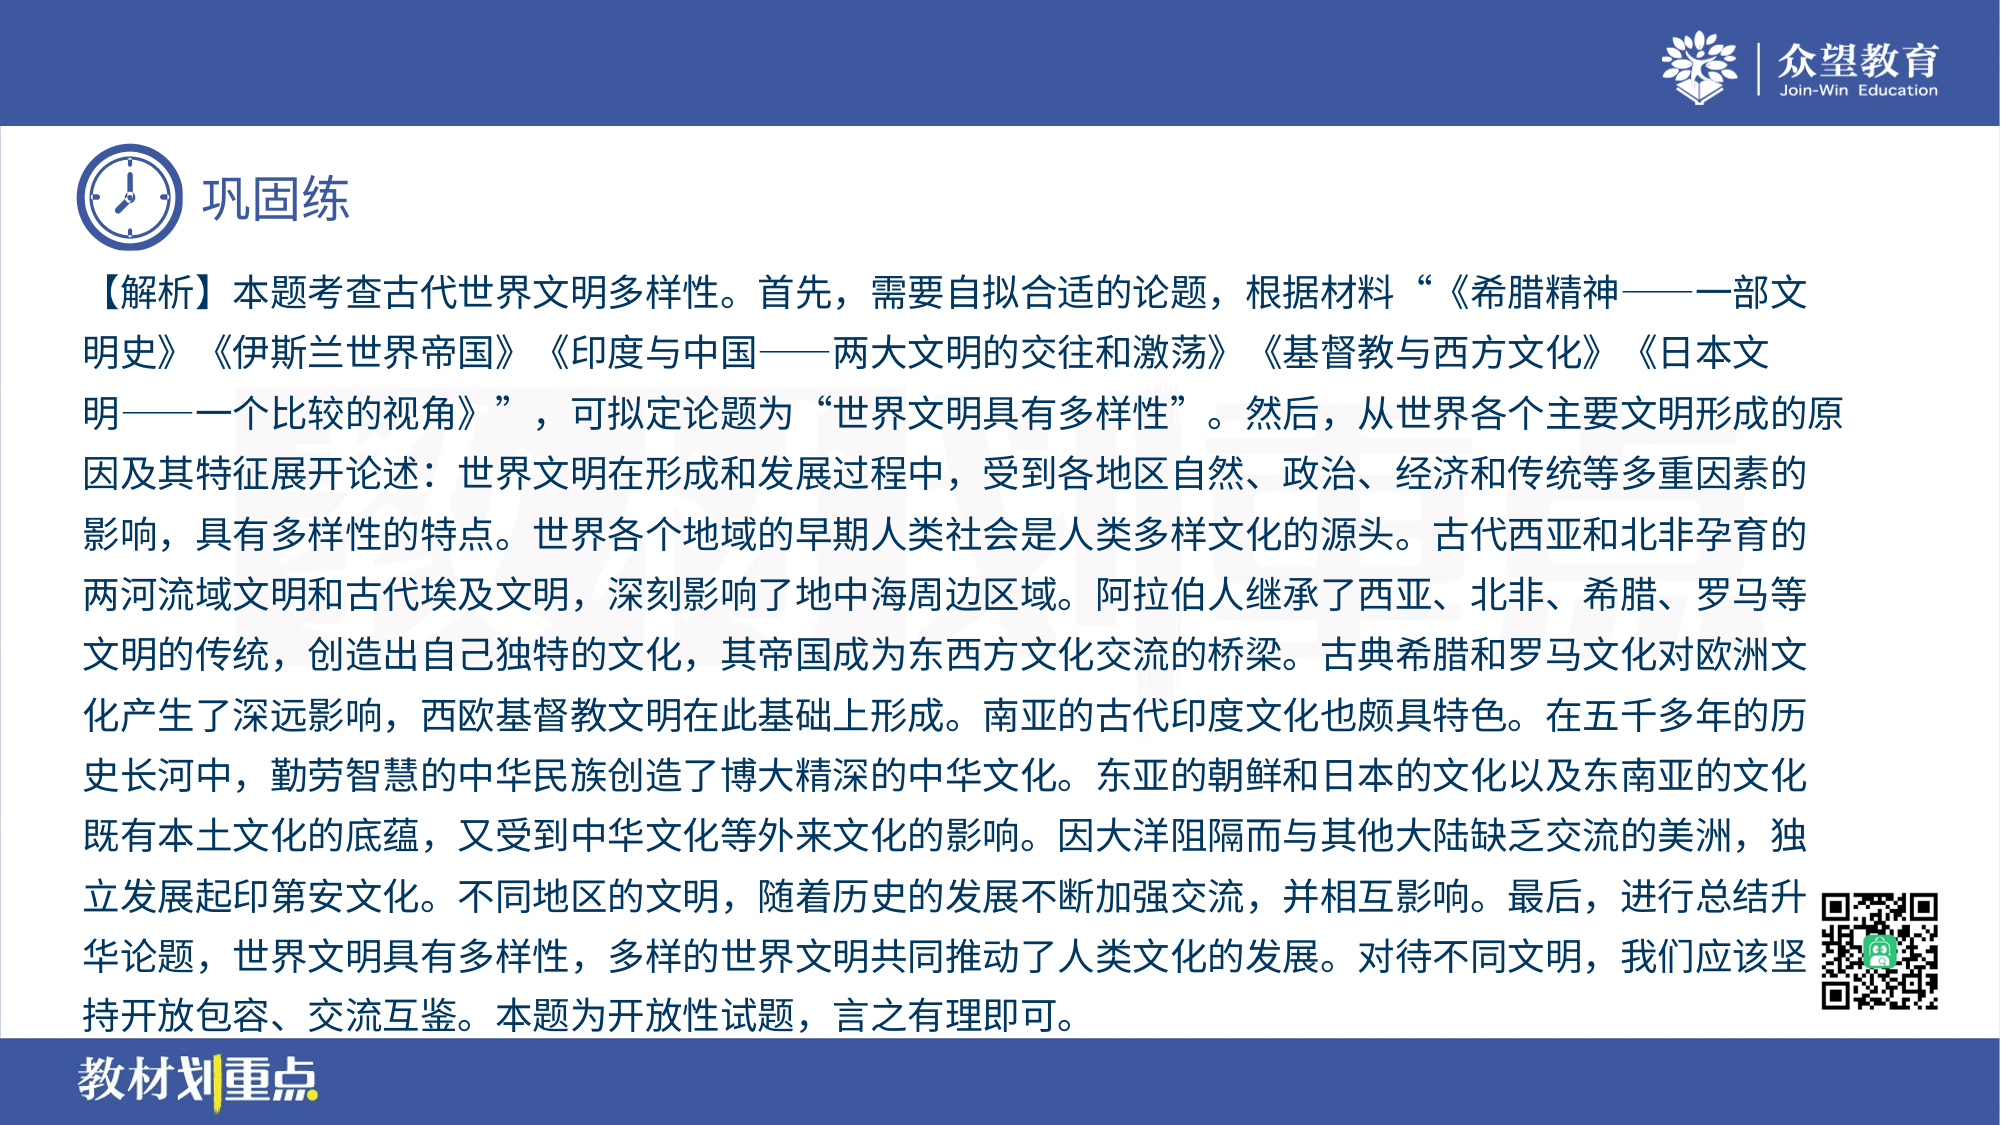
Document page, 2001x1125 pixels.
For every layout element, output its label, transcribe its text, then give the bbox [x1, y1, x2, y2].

picture [0, 0, 2000, 1125]
text_box 【解析】本题考查古代世界文明多样性。首先，需要自拟合适的论题，根据材料“《希腊精神——一部文 明史》《伊斯兰世界帝国》《印度与中国——两大文明的交往和激荡》《基督教与西方文化》《日本文 明——一个比较的视角》”，可拟定论题为“世界文明具有多样性”。然后，从世界各个主要文明形成的原 因及其特征展开论述：世界文明在形成和发展过程中，受到各地区自然、政治、经济和传统等多重因素的 影响，具有多样性的特点。世界各个地域的早期人类社会是人类多样文化的源头。古代西亚和北非孕育的 两河流域文明和古代埃及文明，深刻影响了地中海周边区域。阿拉伯人继承了西亚、北非、希腊、罗马等 文明的传统，创造出自己独特的文化，其帝国成为东西方文化交流的桥梁。古典希腊和罗马文化对欧洲文 化产生了深远影响，西欧基督教文明在此基础上形成。南亚的古代印度文化也颇具特色。在五千多年的历 史长河中，勤劳智慧的中华民族创造了博大精深的中华文化。东亚的朝鲜和日本的文化以及东南亚的文化 既有本土文化的底蕴，又受到中华文化等外来文化的影响。因大洋阻隔而与其他大陆缺乏交流的美洲，独 立发展起印第安文化。不同地区的文明，随着历史的发展不断加强交流，并相互影响。最后，进行总结升 华论题，世界文明具有多样性，多样的世界文明共同推动了人类文化的发展。对待不同文明，我们应该坚 持开放包容、交流互鉴。本题为开放性试题，言之有理即可。 [82, 253, 1817, 1032]
